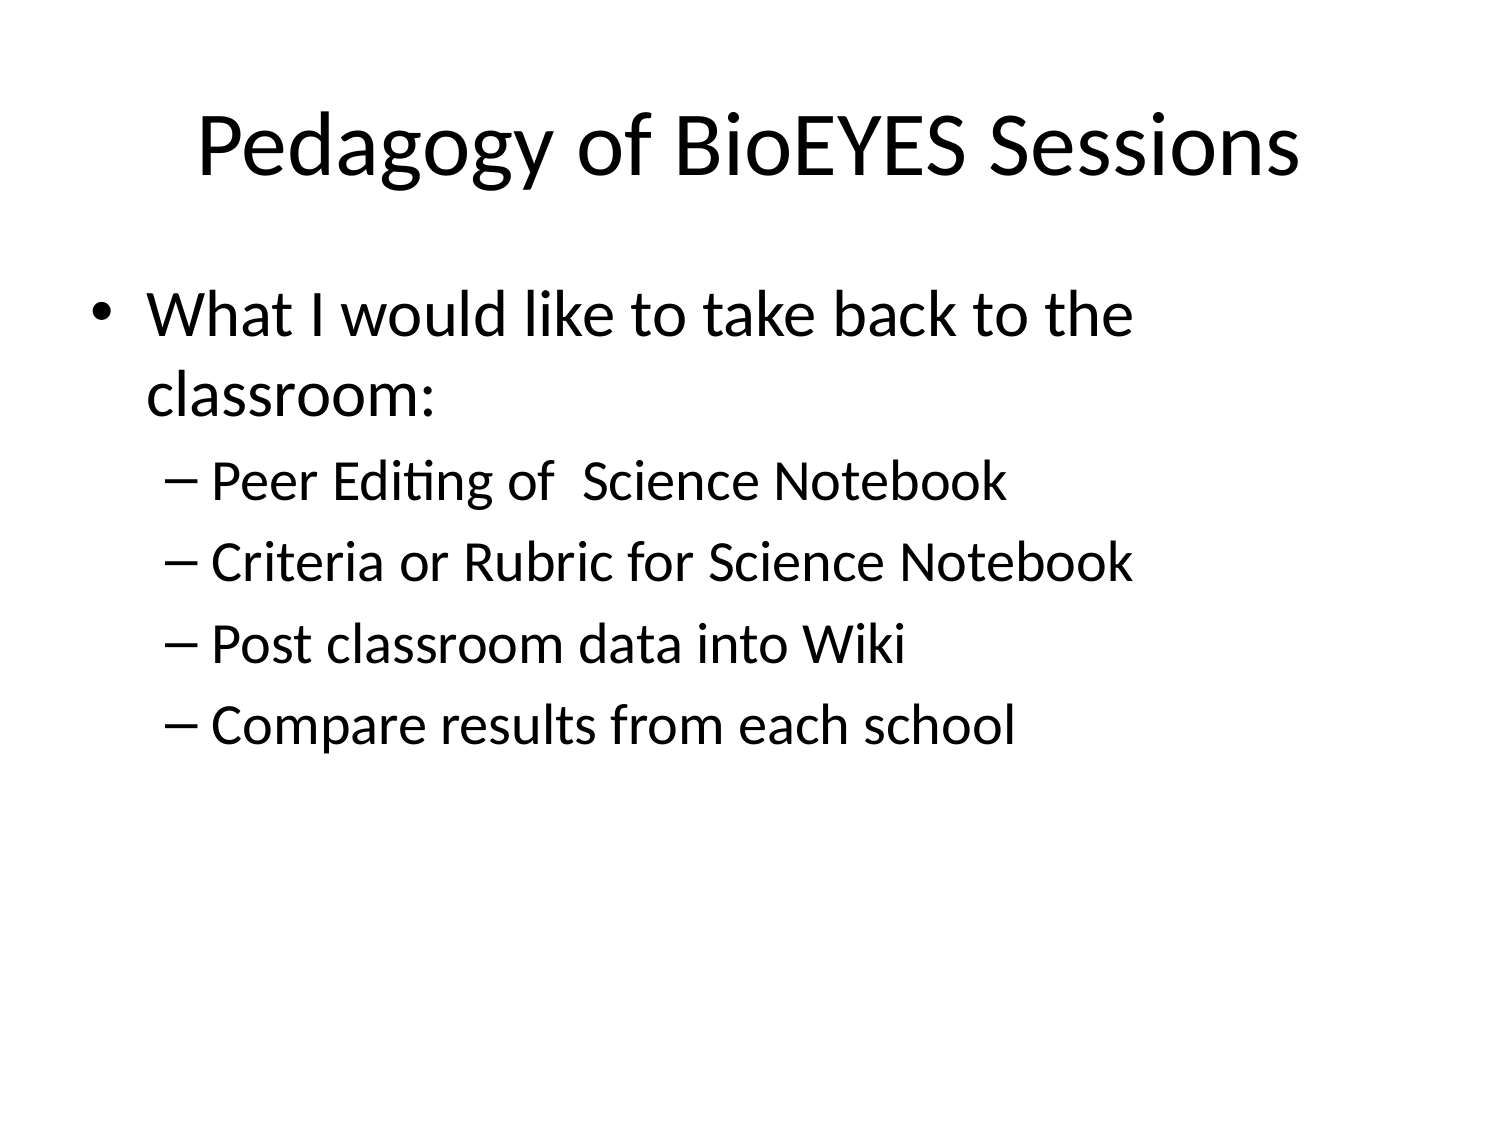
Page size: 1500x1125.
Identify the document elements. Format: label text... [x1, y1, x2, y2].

list What I would like to take back to the classroom: Peer Editing of Science Notebook Criteria or Rubric for Science Notebook Post classroom data into Wiki Compare results from each school [75, 262, 1425, 1005]
title Pedagogy of BioEYES Sessions [75, 45, 1425, 233]
